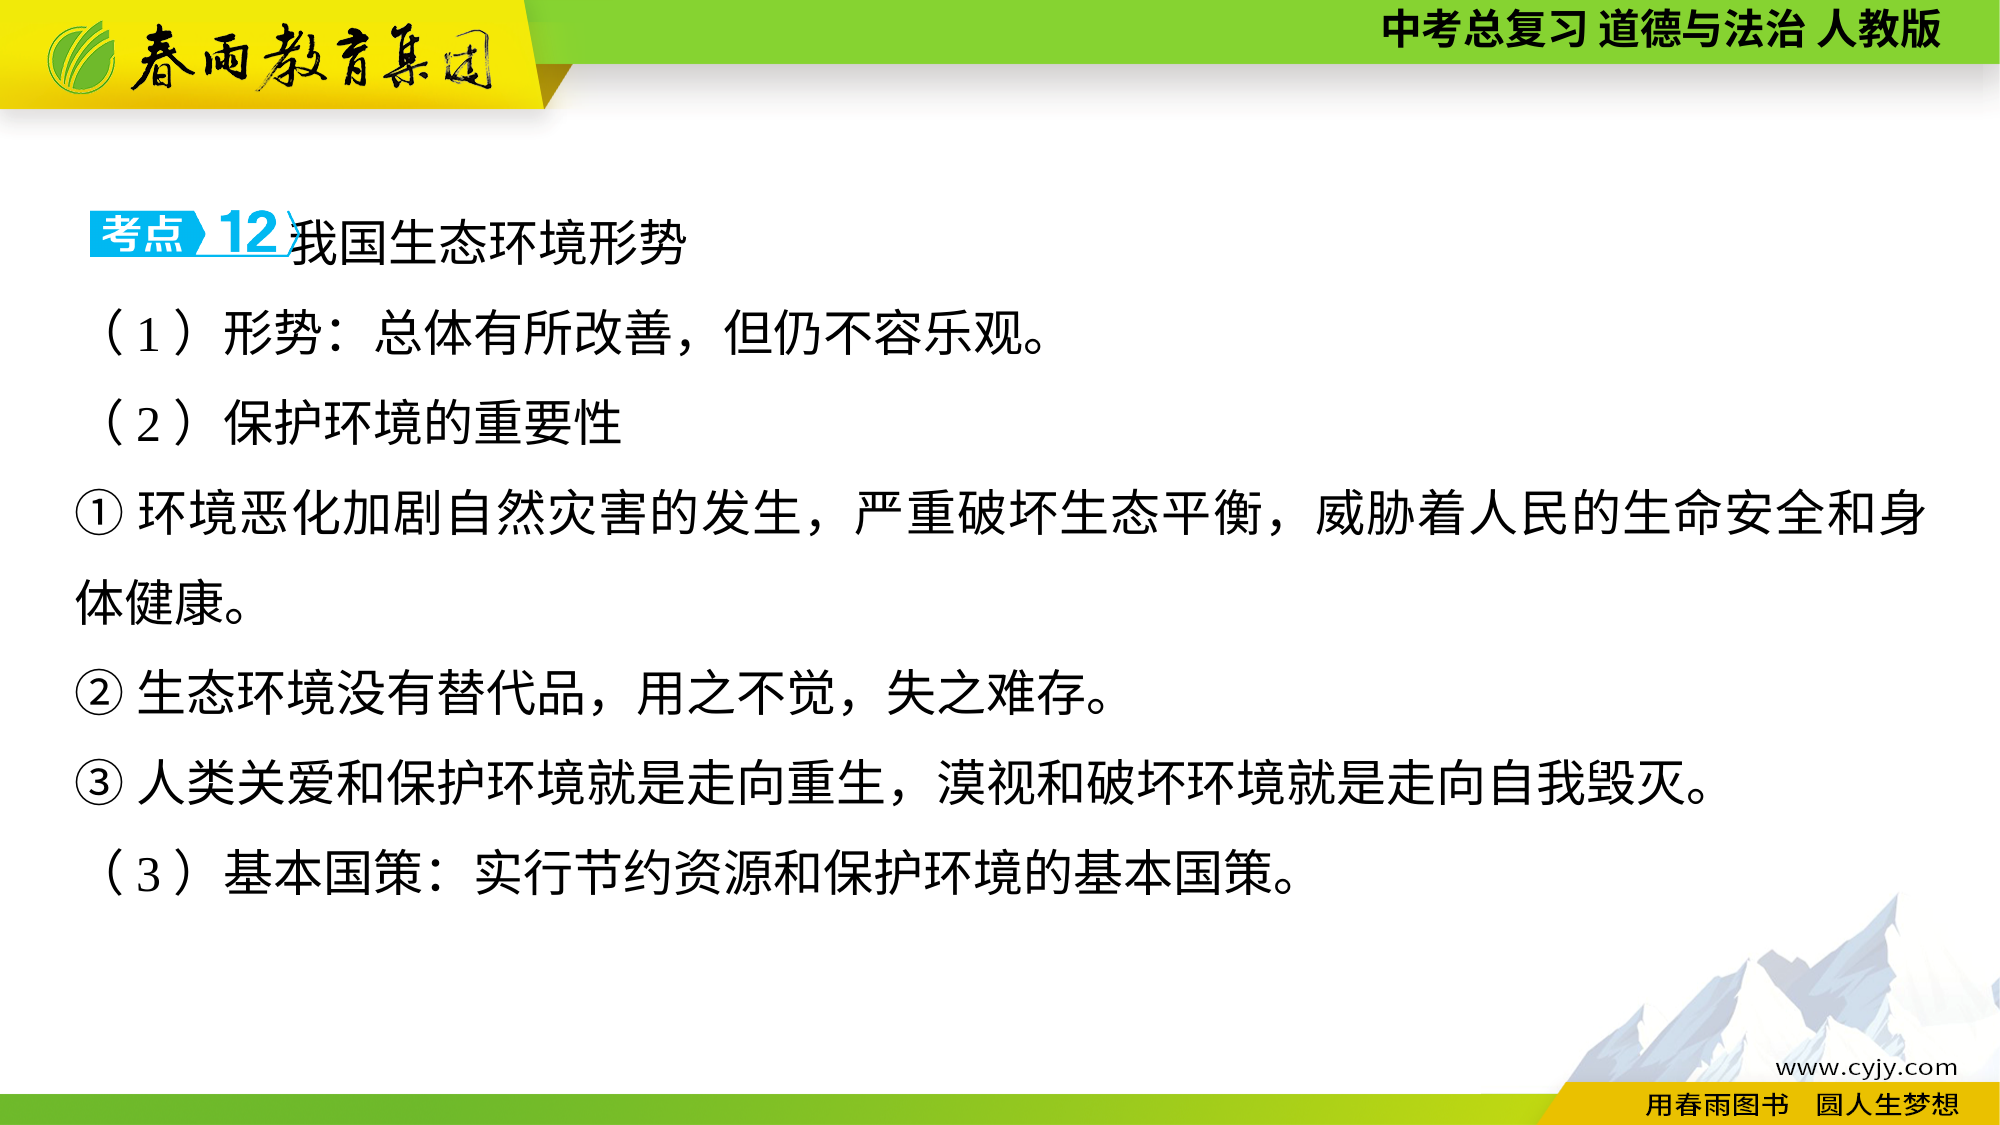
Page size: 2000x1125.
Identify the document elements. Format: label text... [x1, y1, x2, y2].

list 我国生态环境形势 （1）形势：总体有所改善，但仍不容乐观。 （2）保护环境的重要性 ①环境恶化加剧自然灾害的发生，严重破坏生态平衡，威胁着人民的生命安全和身体健康。 ②生态环境没有替代品，用之不觉，失之难存。 ③人类关爱和保护环境就是走向重生，漠视和破坏环境就是走向自我毁灭。 （3）基本国策：实行节约资源和保护环境的基本国策。 [59, 174, 1944, 906]
picture [0, 0, 2000, 1125]
